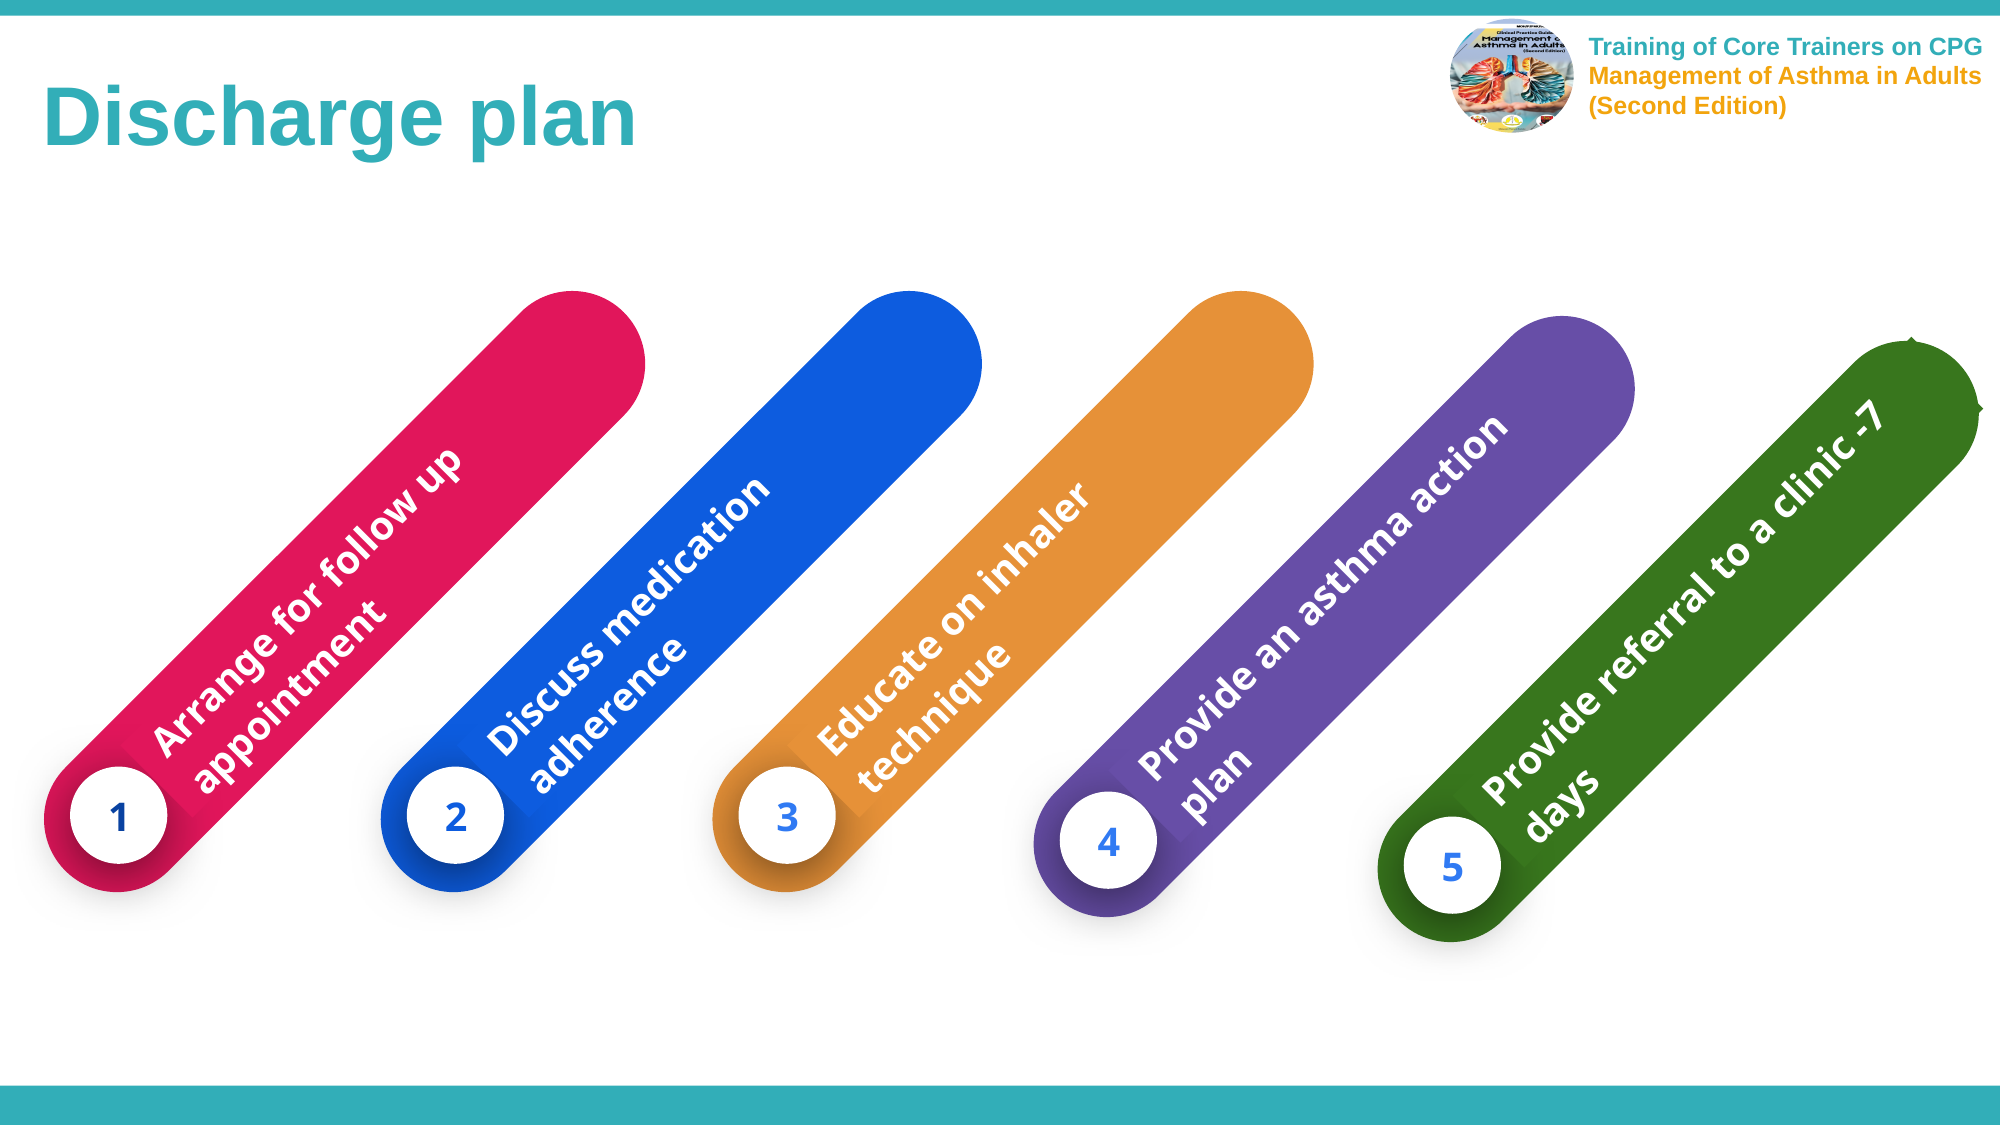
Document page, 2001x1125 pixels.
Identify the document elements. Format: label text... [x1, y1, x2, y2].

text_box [681, 260, 1345, 923]
picture [1457, 18, 1574, 133]
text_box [1347, 310, 2000, 973]
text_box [13, 260, 349, 923]
list Discharge plan [27, 49, 1476, 176]
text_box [1003, 285, 1666, 948]
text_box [350, 260, 680, 923]
